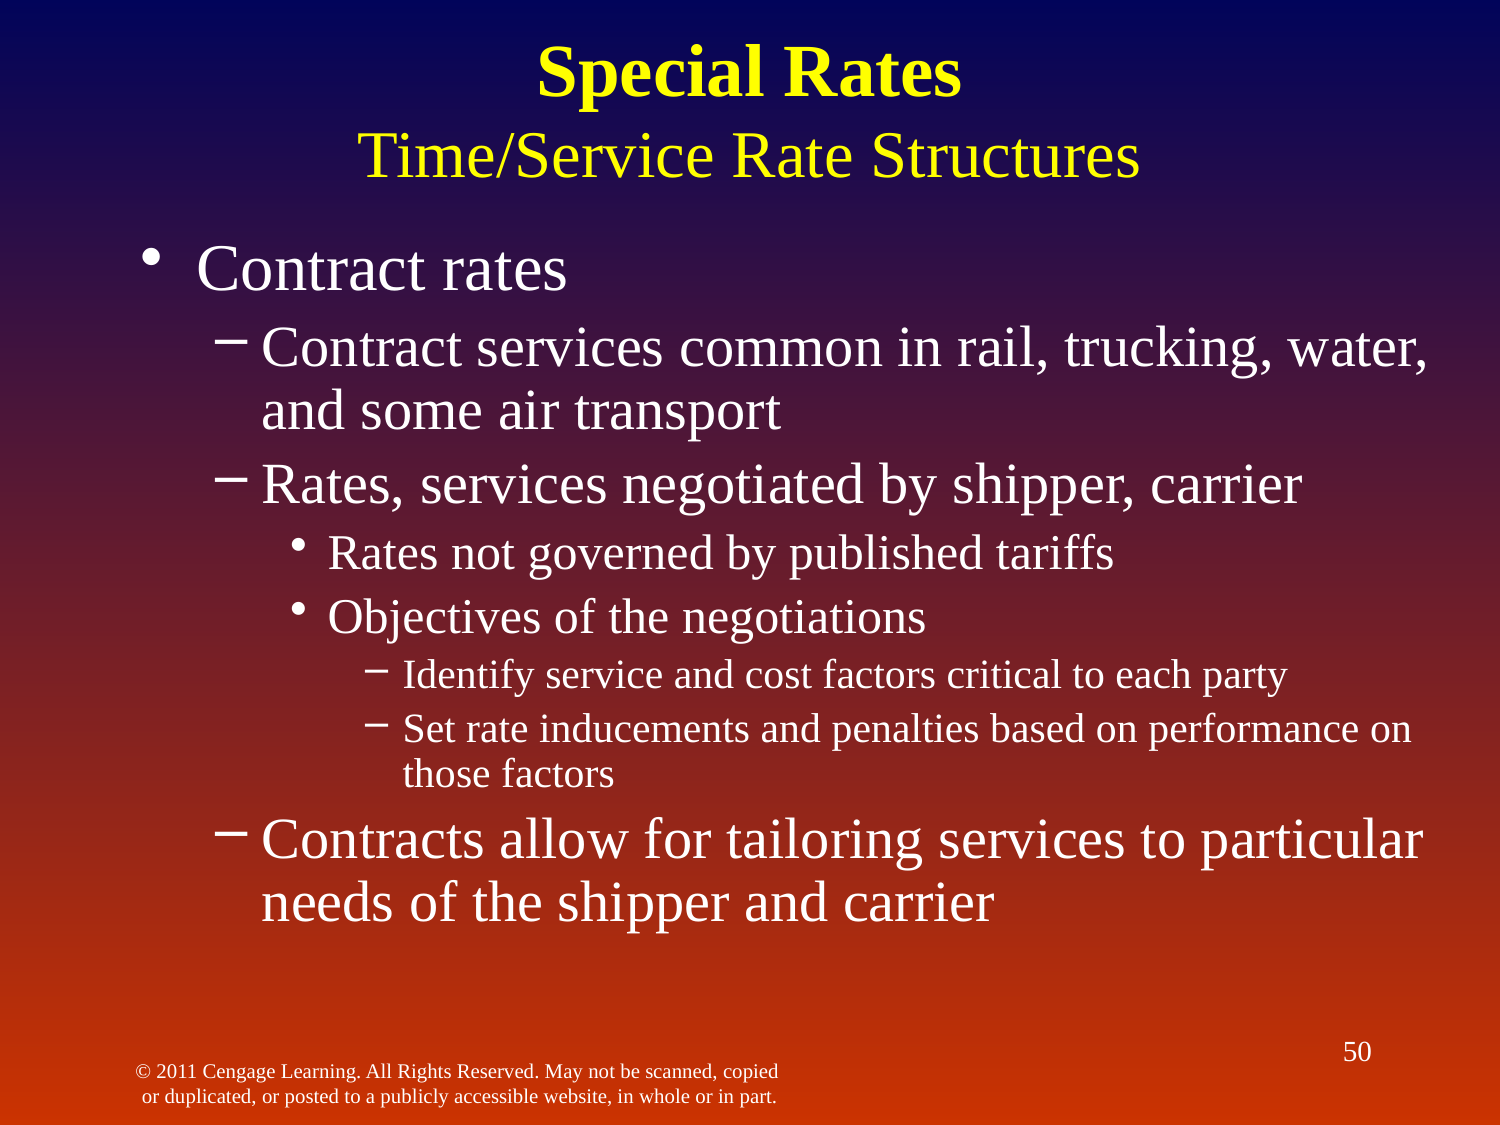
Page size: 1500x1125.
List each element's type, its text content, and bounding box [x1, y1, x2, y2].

title Special Rates Time/Service Rate Structures [112, 24, 1388, 188]
list Contract rates Contract services common in rail, trucking, water, and some air transport Rates, services negotiated by shipper, carrier Rates not governed by published tariffs Objectives of the negotiations Identify service and cost factors critical to each party Set rate inducements and penalties based on performance on those factors Contracts allow for tailoring services to particular needs of the shipper and carrier [124, 224, 1451, 1013]
slide_number 50 [1074, 1024, 1388, 1101]
footer © 2011 Cengage Learning. All Rights Reserved. May not be scanned, copied or duplicated, or posted to a publicly accessible website, in whole or in part. [112, 1049, 813, 1125]
